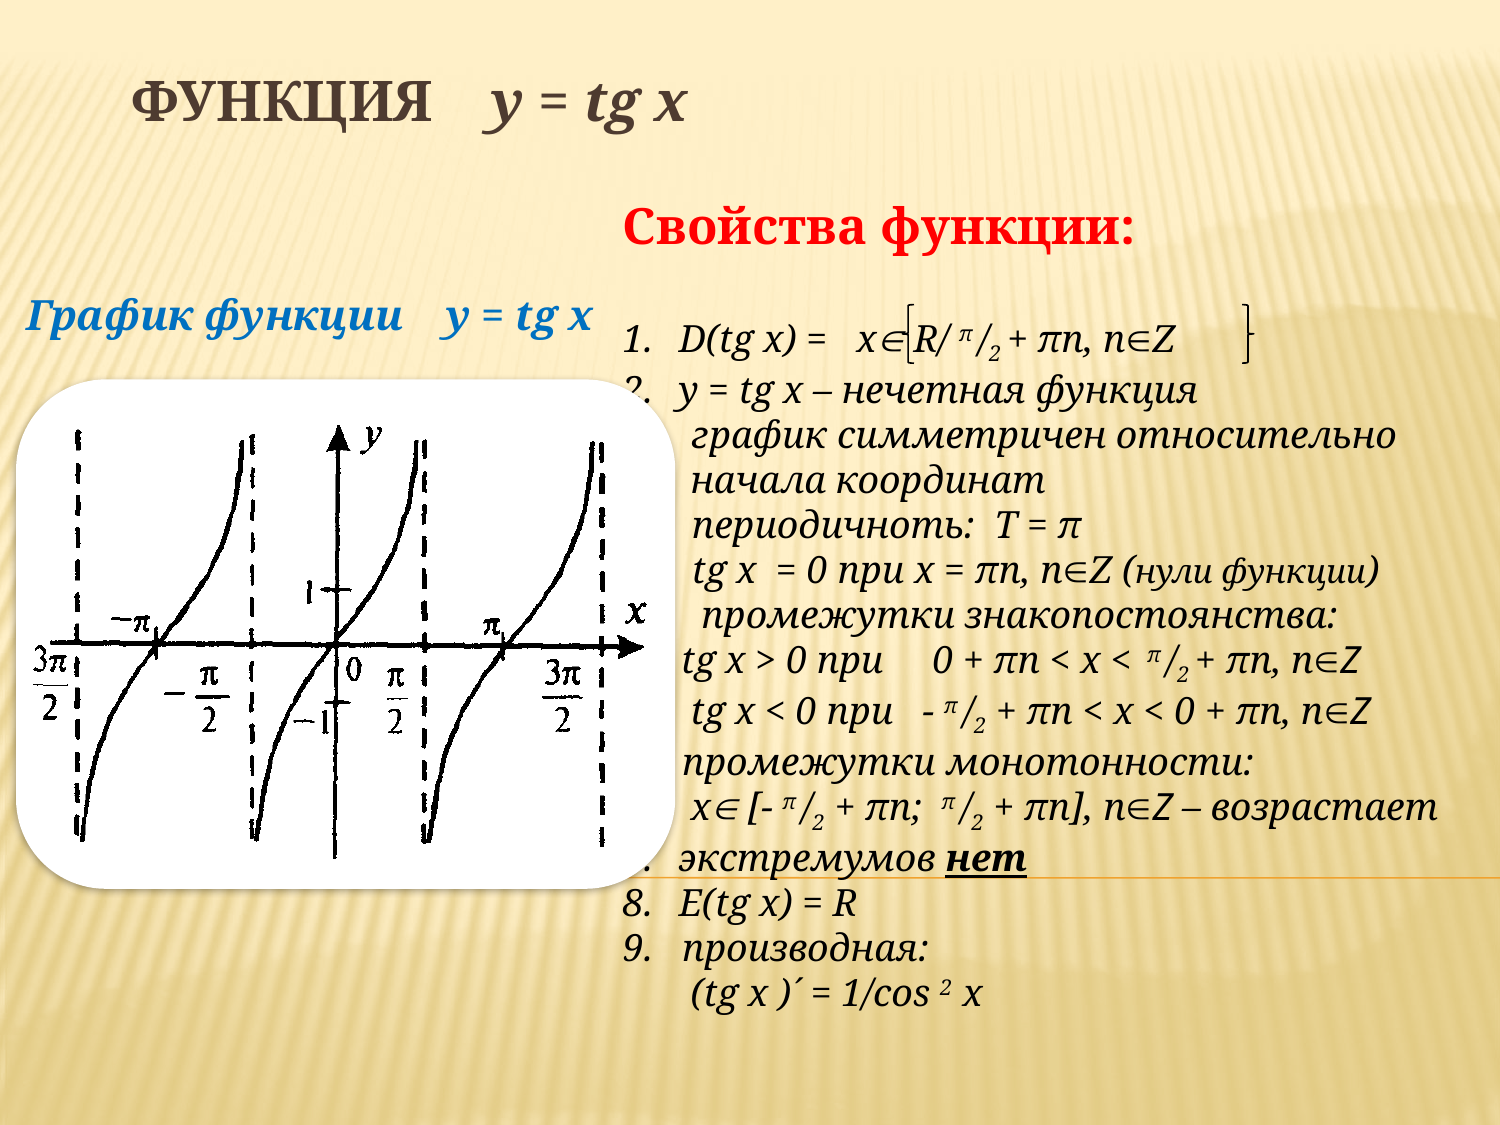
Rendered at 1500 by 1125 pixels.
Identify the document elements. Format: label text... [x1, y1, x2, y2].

picture [23, 386, 669, 882]
text_box [901, 303, 915, 365]
text_box [1242, 303, 1255, 364]
text_box Свойства функции: D(tg x) = x R/ π /2 + πn, nZ y = tg x – нечетная функция график симметричен относительно начала координат 3. периодичноть: T = π 4. tg x = 0 при х = πn, nZ (нули функции) 5. промежутки знакопостоянства: tg x > 0 при 0 + πn < x < π /2 + πn, nZ tg x < 0 при - π /2 + πn < x < 0 + πn, nZ 6. промежутки монотонности: x [- π /2 + πn; π /2 + πn], nZ – возрастает экстремумов нет E(tg x) = R 9. производная: (tg x )´ = 1/cos 2 x [607, 187, 1500, 1022]
text_box График функции y = tg x [11, 281, 607, 346]
title Функция y = tg x [117, 58, 1393, 141]
